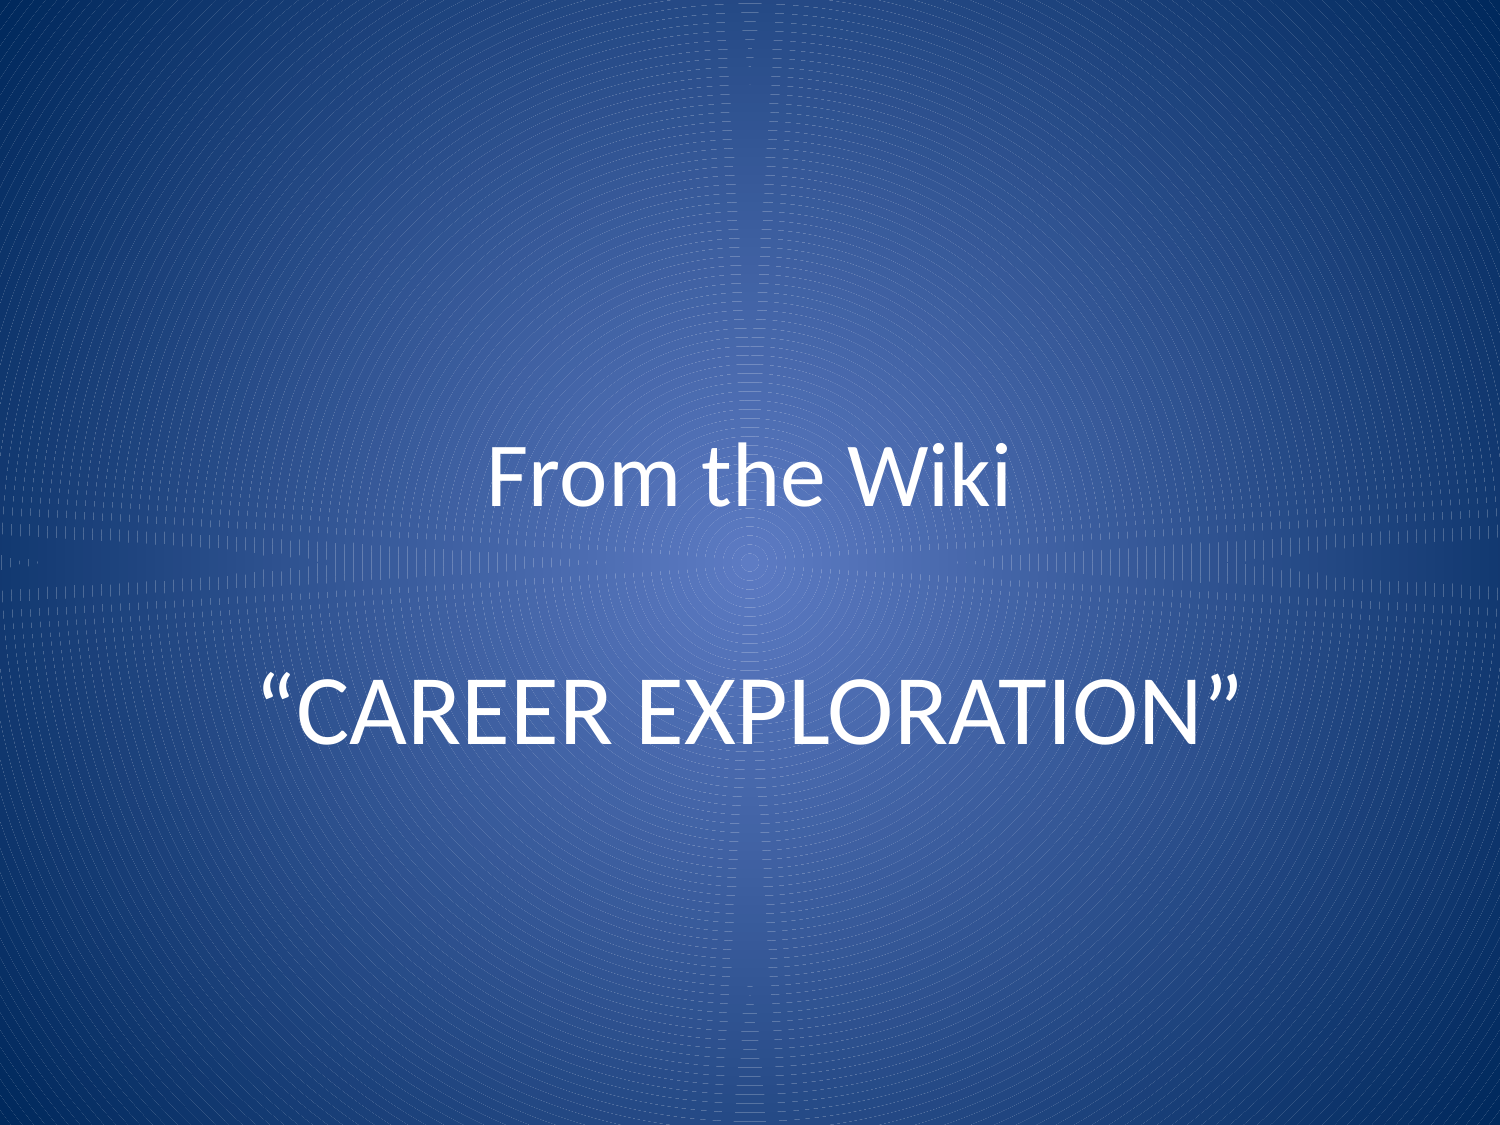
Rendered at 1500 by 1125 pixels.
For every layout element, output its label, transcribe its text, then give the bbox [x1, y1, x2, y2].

title From the Wiki [112, 349, 1388, 591]
subtitle “CAREER EXPLORATION” [225, 637, 1275, 925]
